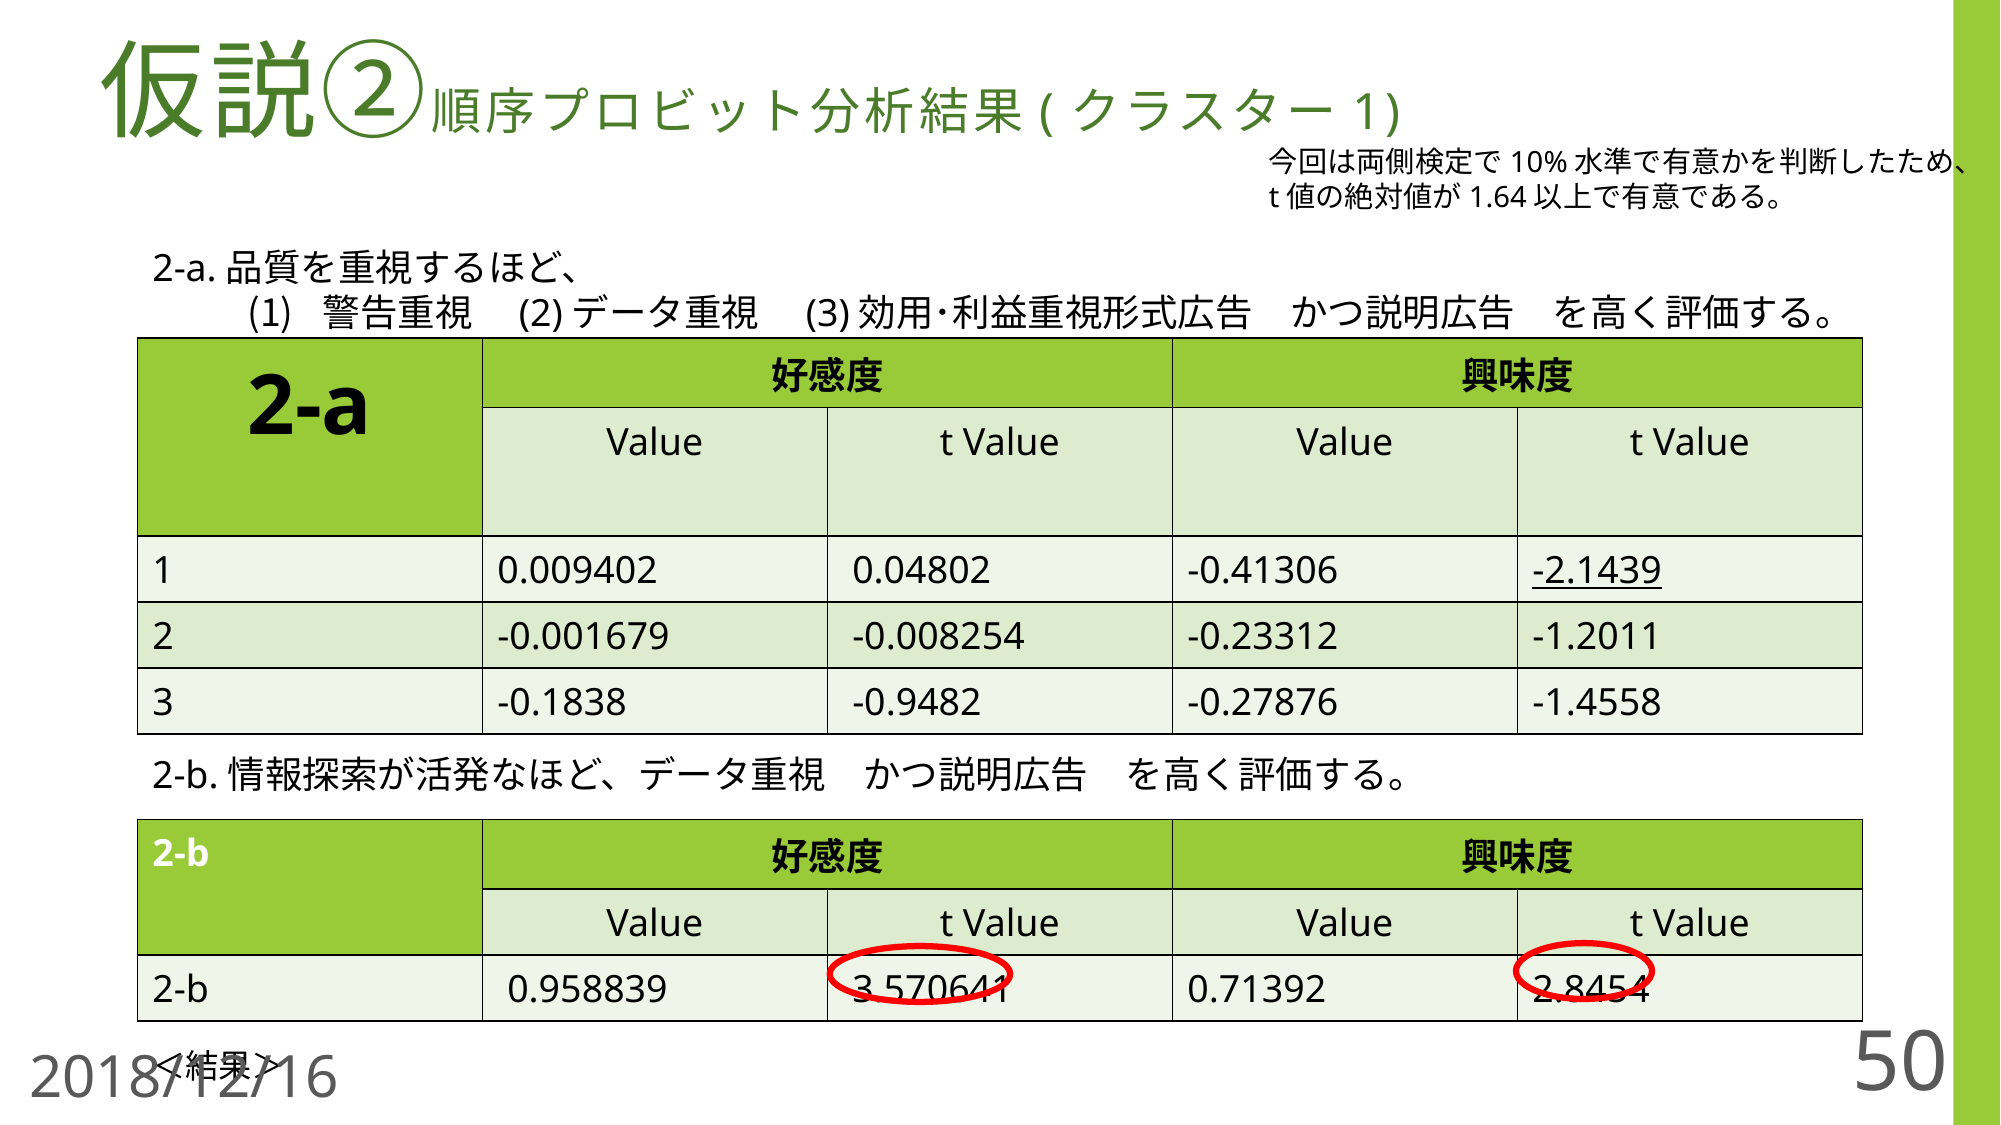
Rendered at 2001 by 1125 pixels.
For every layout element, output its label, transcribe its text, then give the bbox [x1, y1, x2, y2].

slide_number 50 [1500, 1035, 1963, 1093]
table_cell -1.4558 [1518, 669, 1862, 733]
table_cell 2.8454 [1518, 956, 1862, 1020]
text_box [1514, 942, 1654, 1001]
text_box 2-b.情報探索が活発なほど、データ重視 かつ説明広告 を高く評価する。 [137, 743, 1784, 804]
table_cell Value [1173, 408, 1517, 535]
text_box 今回は両側検定で10%水準で有意かを判断したため、 t値の絶対値が1.64以上で有意である。 [1254, 135, 1999, 221]
table_cell 1 [138, 537, 482, 601]
title 仮説②順序プロビット分析結果(クラスター1) [85, 30, 1755, 275]
table_cell t Value [1518, 890, 1862, 954]
table_cell 0.04802 [828, 537, 1172, 601]
table_cell -0.41306 [1173, 537, 1517, 601]
text_box 2-a.品質を重視するほど、 警告重視 (2)データ重視 (3)効用･利益重視形式広告 かつ説明広告 を高く評価する。 [137, 236, 1963, 342]
table_header 好感度 [483, 820, 1172, 888]
table_cell -0.23312 [1173, 603, 1517, 667]
table_cell -1.2011 [1518, 603, 1862, 667]
table_cell 0.71392 [1173, 956, 1517, 1020]
table_cell -2.1439 [1518, 537, 1862, 601]
text_box ＜結果＞ [137, 1037, 1500, 1093]
table_header 興味度 [1173, 820, 1862, 888]
table_cell 2-b [138, 956, 482, 1020]
table_cell -0.27876 [1173, 669, 1517, 733]
table_cell -0.9482 [828, 669, 1172, 733]
table_header 興味度 [1173, 342, 1862, 407]
text_box [828, 945, 1012, 1003]
table_cell 3 [138, 669, 482, 733]
table_cell -0.008254 [828, 603, 1172, 667]
table_header 好感度 [483, 342, 1172, 407]
table_cell Value [483, 890, 827, 954]
table_cell t Value [828, 890, 1172, 954]
table_cell t Value [828, 408, 1172, 535]
table_cell 3.570641 [828, 956, 1172, 1020]
table_cell Value [483, 408, 827, 535]
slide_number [14, 1045, 397, 1103]
table_cell 0.009402 [483, 537, 827, 601]
table_cell t Value [1518, 408, 1862, 535]
table_cell 2 [138, 603, 482, 667]
table_cell -0.001679 [483, 603, 827, 667]
table_cell 0.958839 [483, 956, 827, 1020]
table_cell Value [1173, 890, 1517, 954]
table_cell -0.1838 [483, 669, 827, 733]
table_header 2-a [138, 342, 482, 535]
table_header 2-b [138, 820, 482, 954]
